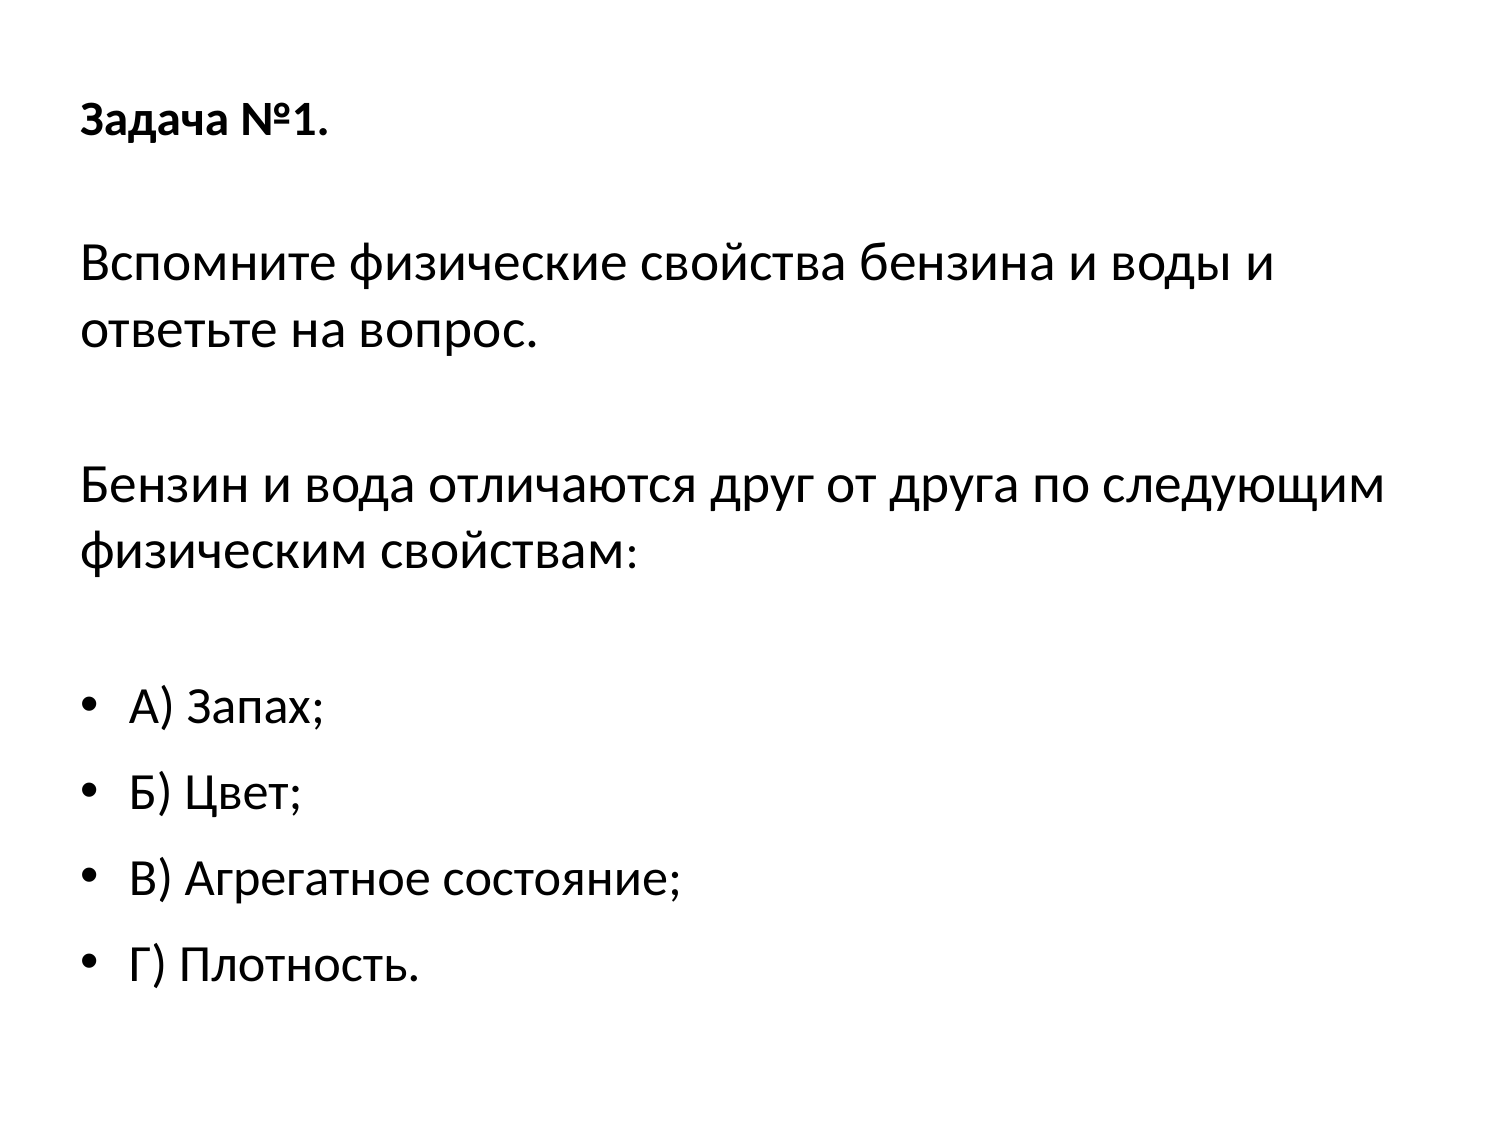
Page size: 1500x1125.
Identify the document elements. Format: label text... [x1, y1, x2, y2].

list Задача №1. Вспомните физические свойства бензина и воды и ответьте на вопрос. Бензин и вода отличаются друг от друга по следующим физическим свойствам: А) Запах; Б) Цвет; В) Агрегатное состояние; Г) Плотность. [64, 78, 1425, 1005]
